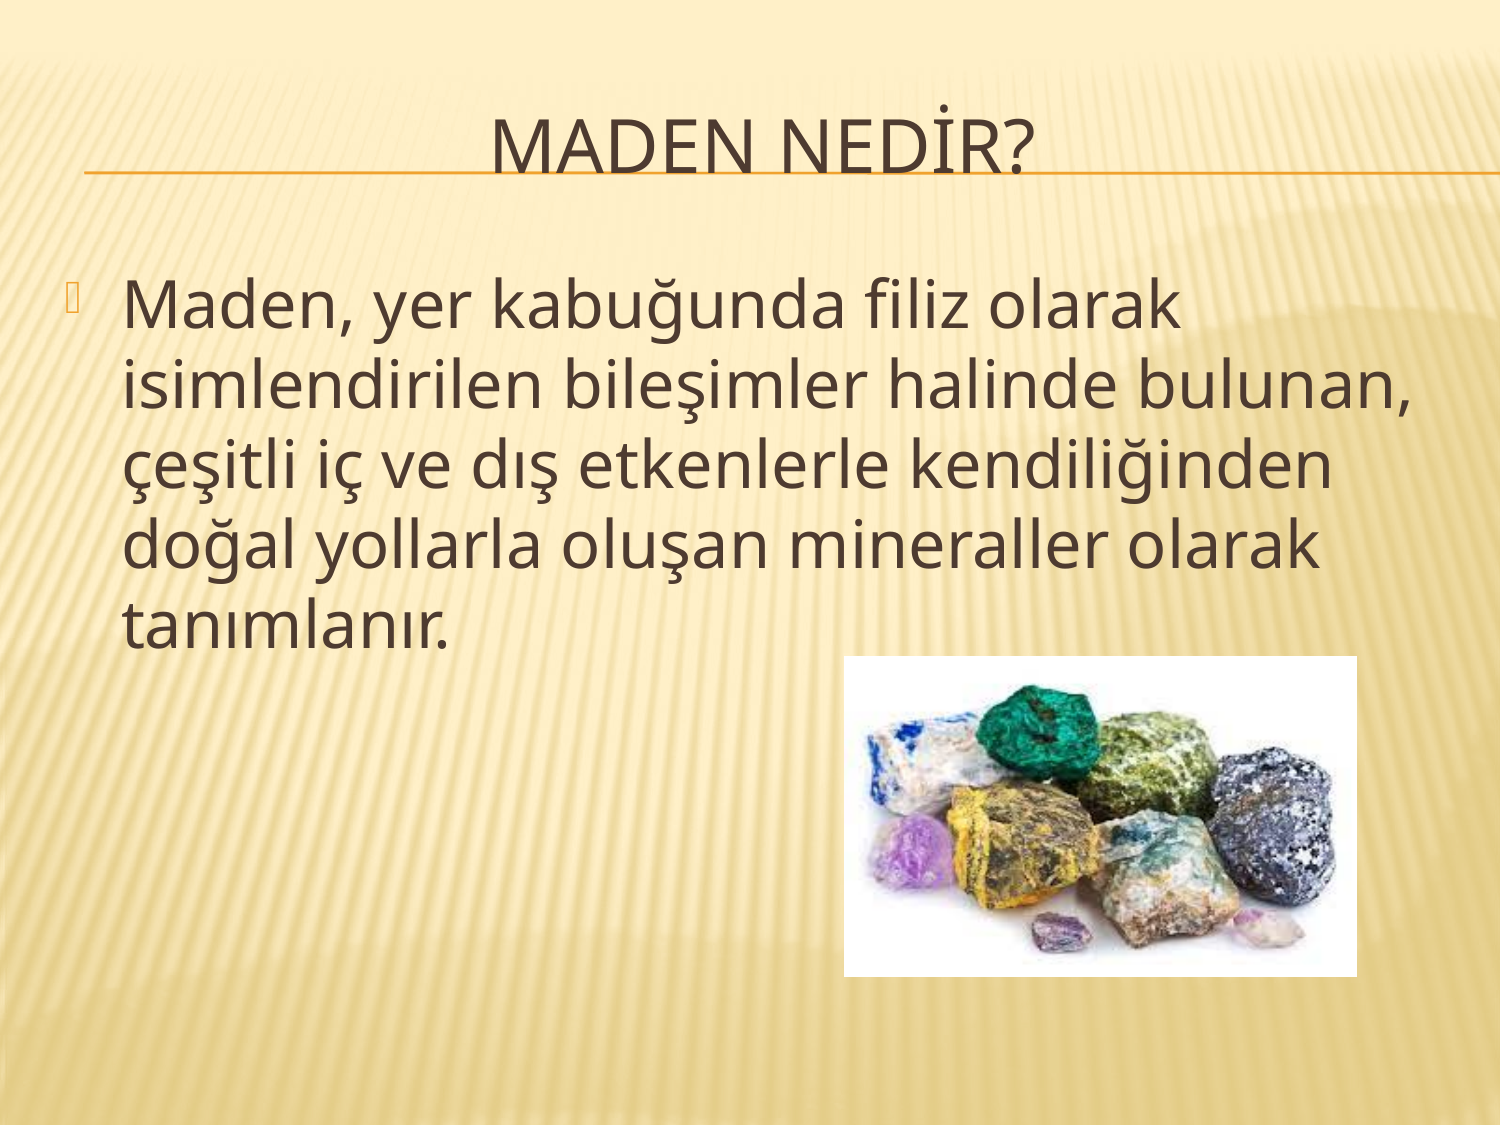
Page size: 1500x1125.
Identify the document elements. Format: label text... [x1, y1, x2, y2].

picture [844, 656, 1358, 977]
list Maden, yer kabuğunda filiz olarak isimlendirilen bileşimler halinde bulunan, çeşitli iç ve dış etkenlerle kendiliğinden doğal yollarla oluşan mineraller olarak tanımlanır. [50, 254, 1475, 998]
title MADEN NEDİR? [50, 75, 1475, 213]
